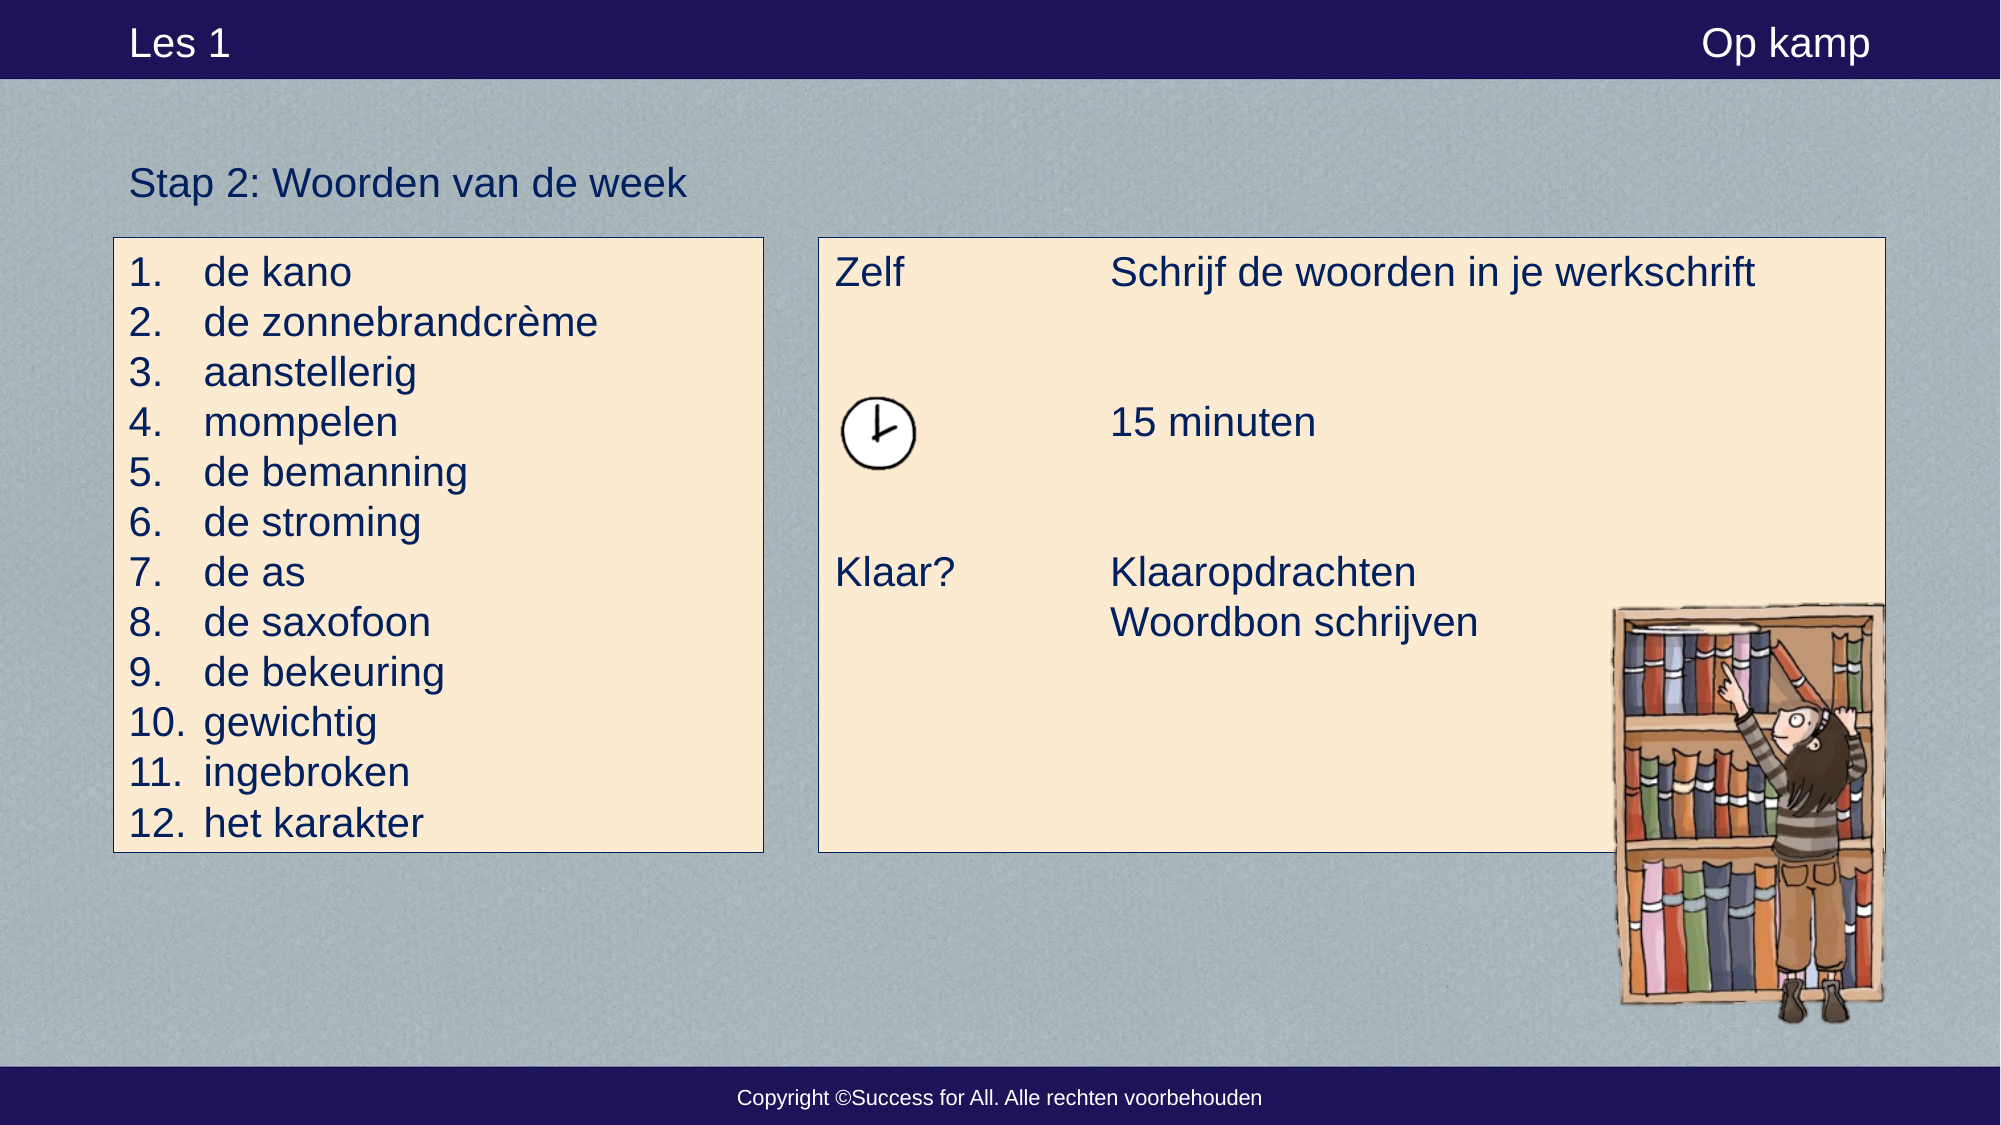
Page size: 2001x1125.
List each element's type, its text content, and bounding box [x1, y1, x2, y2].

text_box Zelf Schrijf de woorden in je werkschrift 15 minuten Klaar? Klaaropdrachten Woordbon schrijven [818, 237, 1886, 853]
text_box Copyright ©Success for All. Alle rechten voorbehouden [0, 1076, 2000, 1125]
text_box Op kamp [999, 8, 1886, 73]
text_box Stap 2: Woorden van de week [113, 148, 1635, 214]
text_box Les 1 [114, 8, 354, 73]
picture [0, 0, 2001, 1125]
text_box de kano de zonnebrandcrème aanstellerig mompelen de bemanning de stroming de as de saxofoon de bekeuring gewichtig ingebroken het karakter [113, 237, 764, 853]
